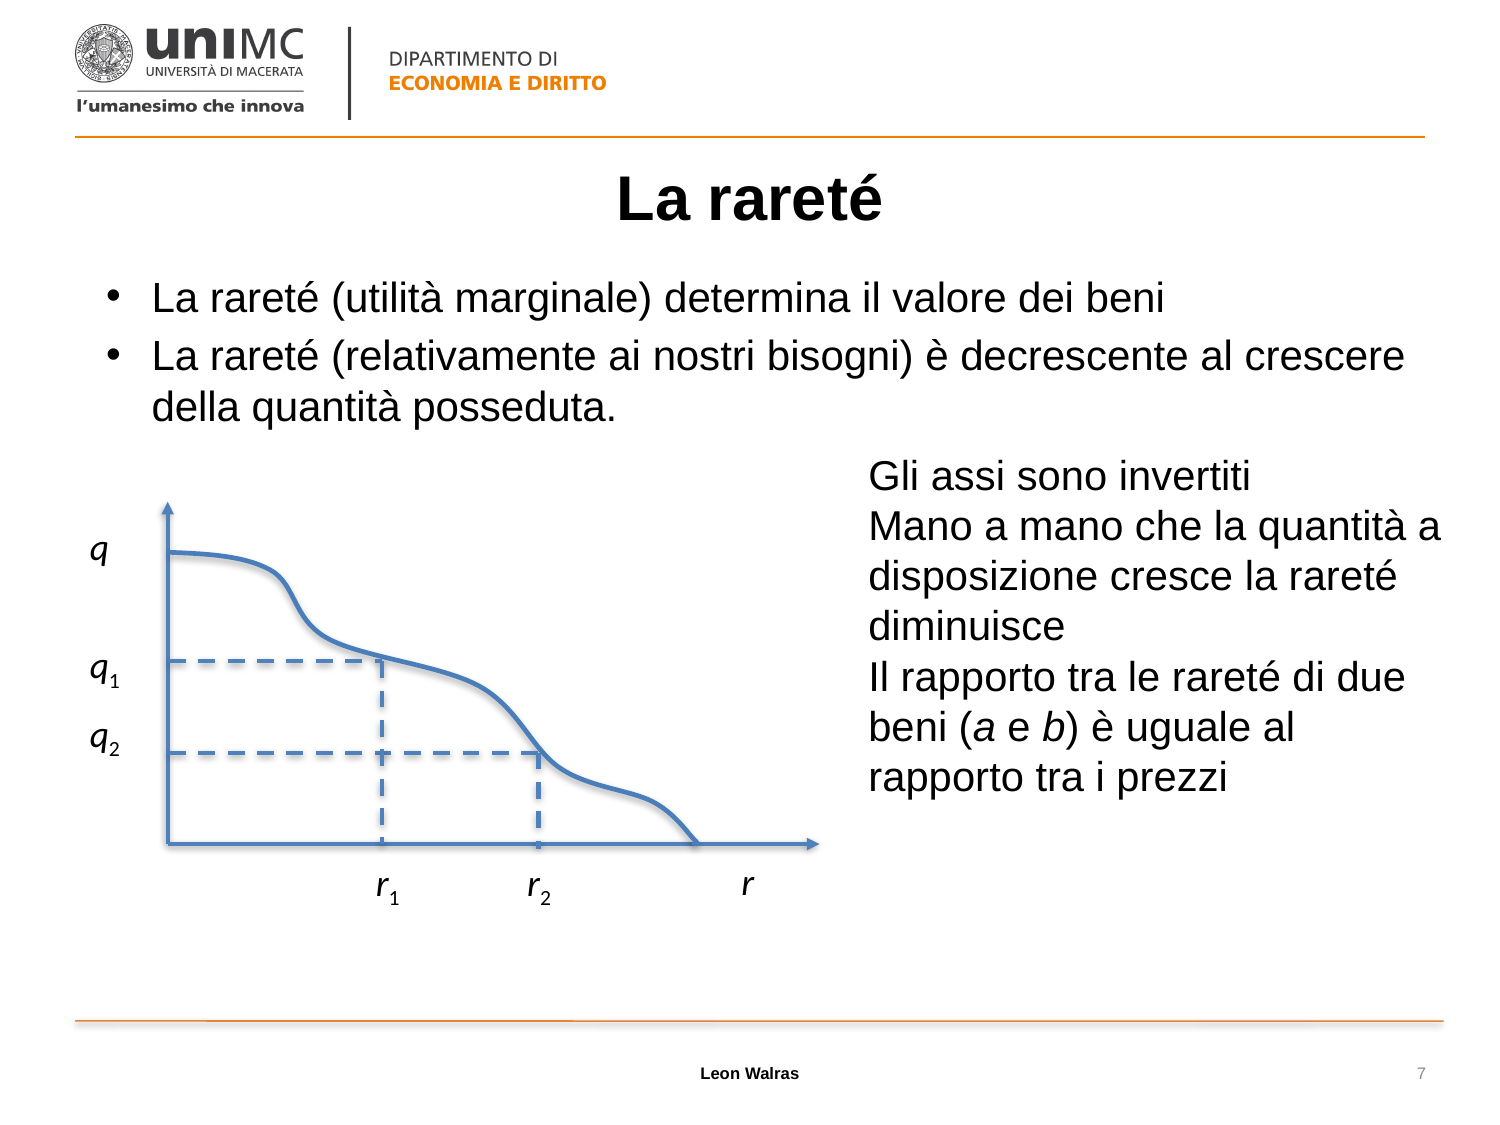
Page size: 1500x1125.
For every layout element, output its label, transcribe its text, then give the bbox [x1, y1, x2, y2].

picture [75, 24, 1425, 138]
slide_number 7 [1091, 1042, 1442, 1103]
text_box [74, 501, 854, 914]
list La rareté (utilità marginale) determina il valore dei beni La rareté (relativamente ai nostri bisogni) è decrescente al crescere della quantità posseduta. [91, 262, 1441, 442]
title La rareté [75, 149, 1425, 241]
footer Leon Walras [512, 1042, 988, 1103]
